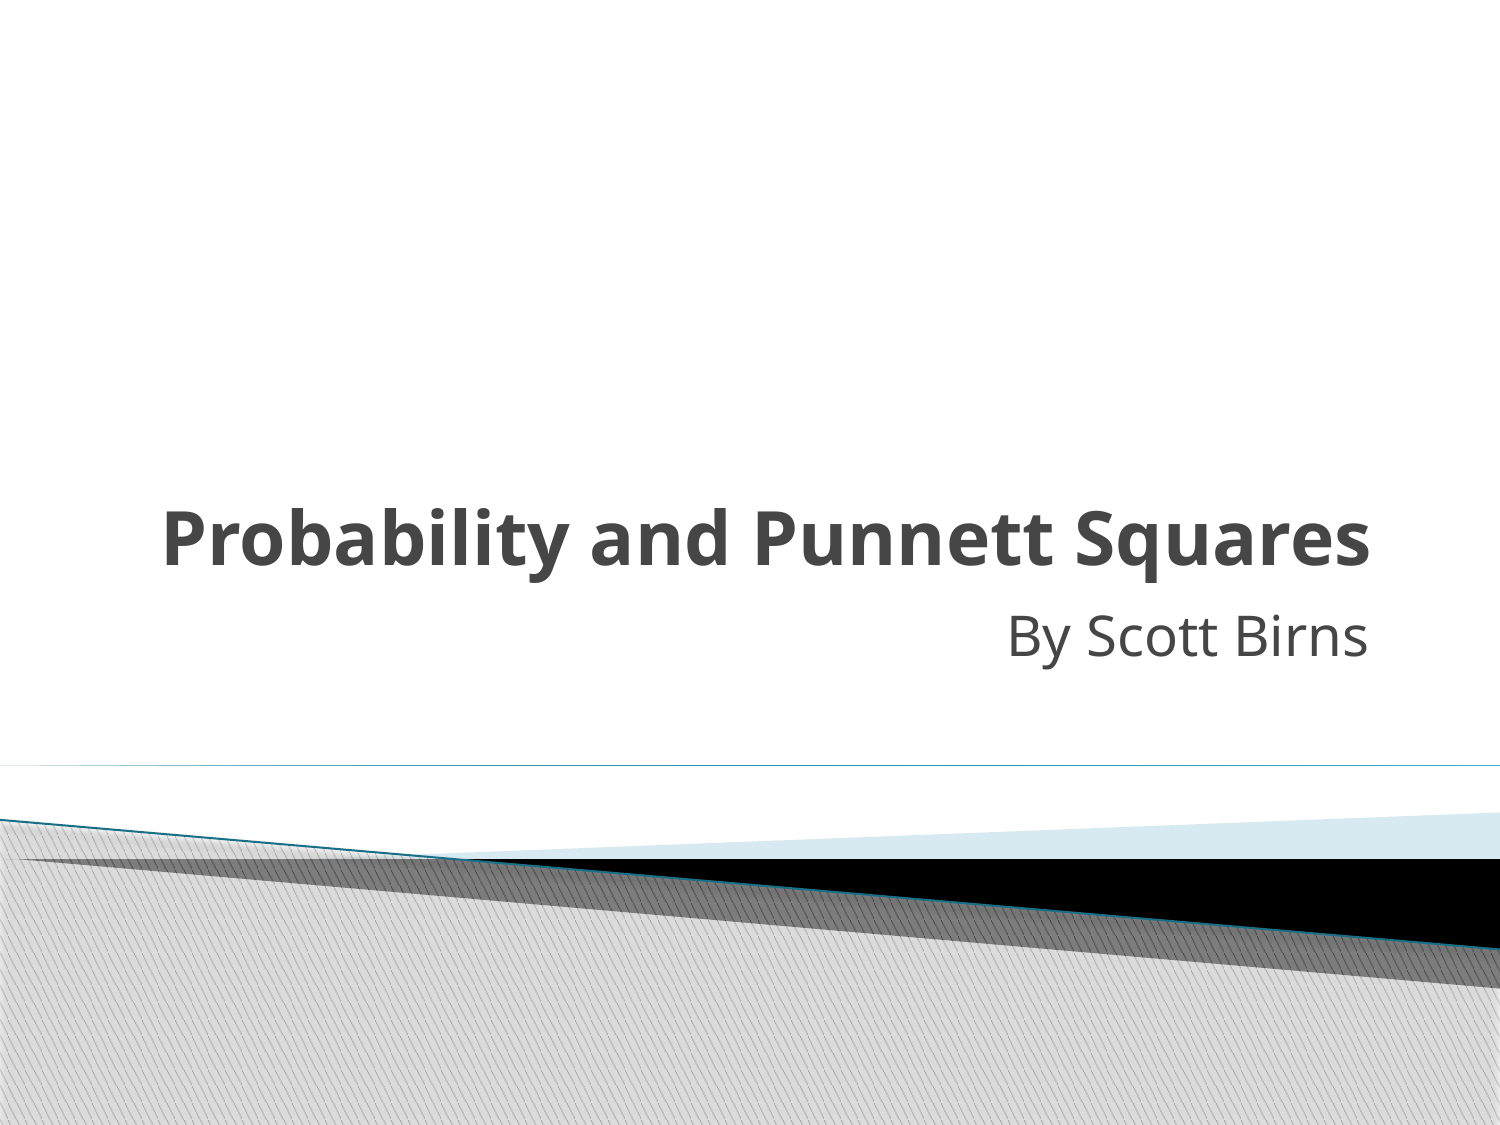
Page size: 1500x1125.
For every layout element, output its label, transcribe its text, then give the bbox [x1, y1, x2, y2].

picture [5, 859, 1500, 989]
subtitle By Scott Birns [112, 592, 1388, 790]
title Probability and Punnett Squares [112, 287, 1388, 588]
